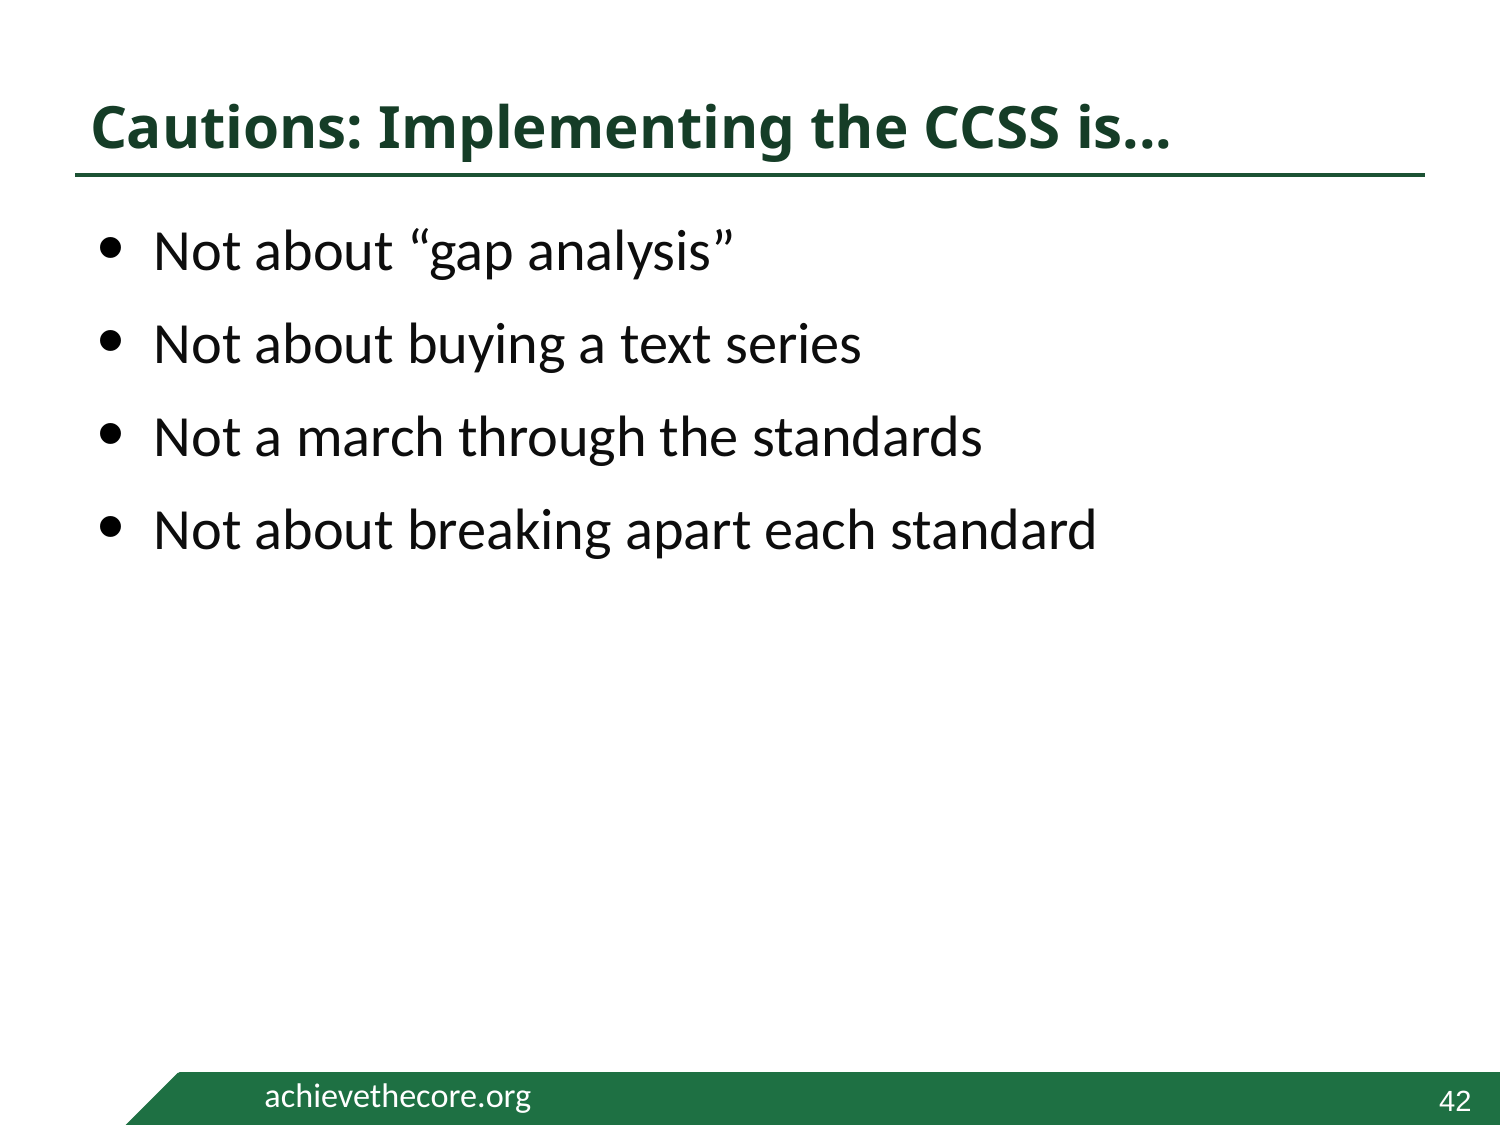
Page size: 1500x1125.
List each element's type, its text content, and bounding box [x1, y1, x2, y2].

slide_number 42 [1136, 1073, 1487, 1125]
title Cautions: Implementing the CCSS is... [75, 23, 1355, 227]
text_box Not about “gap analysis” Not about buying a text series Not a march through the standards Not about breaking apart each standard [82, 194, 1418, 569]
